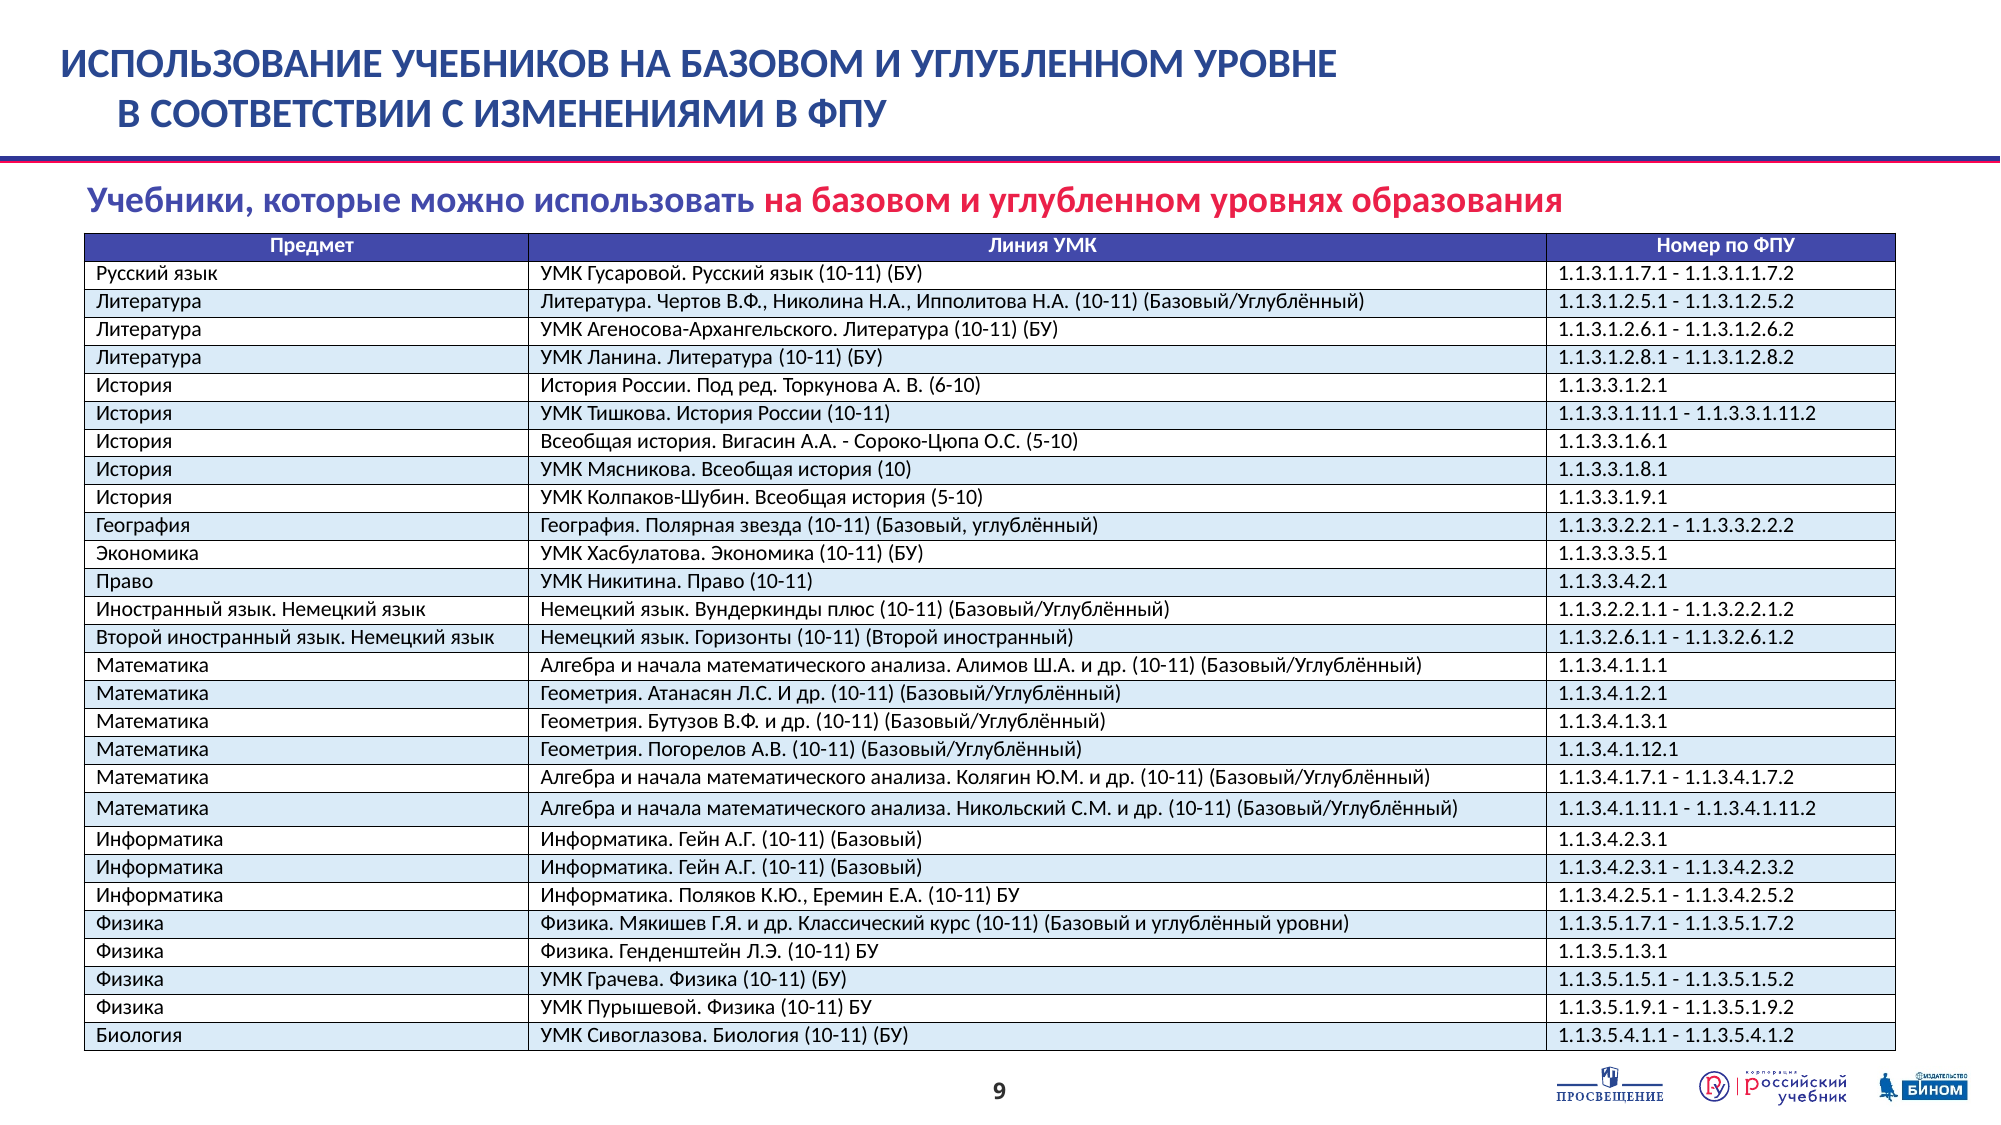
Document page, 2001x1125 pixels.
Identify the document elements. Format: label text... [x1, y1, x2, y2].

table_cell 1.1.3.5.1.5.1 - 1.1.3.5.1.5.2 [1547, 967, 1895, 994]
table_cell 1.1.3.5.4.1.1 - 1.1.3.5.4.1.2 [1547, 1023, 1895, 1050]
table_cell 1.1.3.5.1.3.1 [1547, 939, 1895, 966]
table_cell 1.1.3.2.6.1.1 - 1.1.3.2.6.1.2 [1547, 625, 1895, 652]
table_cell 1.1.3.4.1.2.1 [1547, 681, 1895, 708]
table_cell Геометрия. Атанасян Л.С. И др. (10-11) (Базовый/Углублённый) [529, 681, 1546, 708]
table_cell Литература [85, 290, 528, 317]
table_cell 1.1.3.3.1.11.1 - 1.1.3.3.1.11.2 [1547, 402, 1895, 429]
table_cell Алгебра и начала математического анализа. Никольский С.М. и др. (10-11) (Базовый/Углублённый) [529, 793, 1546, 826]
table_cell 1.1.3.3.1.9.1 [1547, 485, 1895, 512]
table_cell 1.1.3.4.2.3.1 [1547, 827, 1895, 854]
table_cell Литература [85, 318, 528, 345]
table_cell Математика [85, 765, 528, 792]
table_cell История [85, 374, 528, 401]
table_cell Физика [85, 939, 528, 966]
table_cell Геометрия. Погорелов А.В. (10-11) (Базовый/Углублённый) [529, 737, 1546, 764]
table_cell УМК Грачева. Физика (10-11) (БУ) [529, 967, 1546, 994]
table_header Номер по ФПУ [1547, 234, 1895, 261]
table_cell Информатика [85, 855, 528, 882]
table_cell Литература [85, 346, 528, 373]
table_cell География [85, 513, 528, 540]
table_cell Математика [85, 793, 528, 826]
table_cell 1.1.3.5.1.7.1 - 1.1.3.5.1.7.2 [1547, 911, 1895, 938]
table_cell 1.1.3.5.1.9.1 - 1.1.3.5.1.9.2 [1547, 995, 1895, 1022]
table_cell Физика. Генденштейн Л.Э. (10-11) БУ [529, 939, 1546, 966]
table_cell Алгебра и начала математического анализа. Колягин Ю.М. и др. (10-11) (Базовый/Углублённый) [529, 765, 1546, 792]
table_cell 1.1.3.4.1.12.1 [1547, 737, 1895, 764]
table_cell История [85, 457, 528, 484]
table_cell 1.1.3.4.2.3.1 - 1.1.3.4.2.3.2 [1547, 855, 1895, 882]
table_cell 1.1.3.4.1.7.1 - 1.1.3.4.1.7.2 [1547, 765, 1895, 792]
text_box [31, 7, 1970, 159]
table_cell Биология [85, 1023, 528, 1050]
table_cell Алгебра и начала математического анализа. Алимов Ш.А. и др. (10-11) (Базовый/Углублённый) [529, 653, 1546, 680]
table_cell УМК Агеносова-Архангельского. Литература (10-11) (БУ) [529, 318, 1546, 345]
table_cell Литература. Чертов В.Ф., Николина Н.А., Ипполитова Н.А. (10-11) (Базовый/Углублённый) [529, 290, 1546, 317]
table_cell УМК Гусаровой. Русский язык (10-11) (БУ) [529, 262, 1546, 289]
table_cell УМК Никитина. Право (10-11) [529, 569, 1546, 596]
table_cell Русский язык [85, 262, 528, 289]
table_cell Информатика [85, 883, 528, 910]
table_cell Физика [85, 995, 528, 1022]
table_cell УМК Мясникова. Всеобщая история (10) [529, 457, 1546, 484]
table_cell 1.1.3.3.1.2.1 [1547, 374, 1895, 401]
table_cell 1.1.3.3.1.8.1 [1547, 457, 1895, 484]
table_cell История [85, 402, 528, 429]
table_cell Математика [85, 653, 528, 680]
table_cell Информатика. Гейн А.Г. (10-11) (Базовый) [529, 827, 1546, 854]
table_cell Информатика [85, 827, 528, 854]
text_box Учебники, которые можно использовать на базовом и углубленном уровнях образования [72, 172, 1932, 229]
table_cell 1.1.3.3.1.6.1 [1547, 430, 1895, 456]
table_cell 1.1.3.2.2.1.1 - 1.1.3.2.2.1.2 [1547, 597, 1895, 624]
table_cell Право [85, 569, 528, 596]
table_cell Математика [85, 737, 528, 764]
table_cell 1.1.3.3.2.2.1 - 1.1.3.3.2.2.2 [1547, 513, 1895, 540]
table_cell Геометрия. Бутузов В.Ф. и др. (10-11) (Базовый/Углублённый) [529, 709, 1546, 736]
table_cell История России. Под ред. Торкунова А. В. (6-10) [529, 374, 1546, 401]
table_cell История [85, 485, 528, 512]
table_cell 1.1.3.1.1.7.1 - 1.1.3.1.1.7.2 [1547, 262, 1895, 289]
table_cell УМК Пурышевой. Физика (10-11) БУ [529, 995, 1546, 1022]
table_cell УМК Хасбулатова. Экономика (10-11) (БУ) [529, 541, 1546, 568]
table_cell 1.1.3.4.2.5.1 - 1.1.3.4.2.5.2 [1547, 883, 1895, 910]
table_cell Математика [85, 681, 528, 708]
table_cell Экономика [85, 541, 528, 568]
table_cell УМК Колпаков-Шубин. Всеобщая история (5-10) [529, 485, 1546, 512]
table_cell Физика. Мякишев Г.Я. и др. Классический курс (10-11) (Базовый и углублённый уровни) [529, 911, 1546, 938]
table_cell Информатика. Гейн А.Г. (10-11) (Базовый) [529, 855, 1546, 882]
text_box ИСПОЛЬЗОВАНИЕ УЧЕБНИКОВ НА БАЗОВОМ И УГЛУБЛЕННОМ УРОВНЕ В СООТВЕТСТВИИ С ИЗМЕНЕНИЯМИ В ФПУ [45, 28, 2000, 144]
table_cell 1.1.3.1.2.8.1 - 1.1.3.1.2.8.2 [1547, 346, 1895, 373]
table_cell Математика [85, 709, 528, 736]
table_header Линия УМК [529, 234, 1546, 261]
table_cell История [85, 430, 528, 456]
table_cell УМК Тишкова. История России (10-11) [529, 402, 1546, 429]
table_cell Физика [85, 911, 528, 938]
table_cell Иностранный язык. Немецкий язык [85, 597, 528, 624]
table_cell 1.1.3.4.1.3.1 [1547, 709, 1895, 736]
table_header Предмет [85, 234, 528, 261]
table_cell География. Полярная звезда (10-11) (Базовый, углублённый) [529, 513, 1546, 540]
table_cell 1.1.3.3.3.5.1 [1547, 541, 1895, 568]
table_cell 1.1.3.4.1.1.1 [1547, 653, 1895, 680]
table_cell 1.1.3.1.2.6.1 - 1.1.3.1.2.6.2 [1547, 318, 1895, 345]
table_cell 1.1.3.1.2.5.1 - 1.1.3.1.2.5.2 [1547, 290, 1895, 317]
table_cell Информатика. Поляков К.Ю., Еремин Е.А. (10-11) БУ [529, 883, 1546, 910]
table_cell 1.1.3.4.1.11.1 - 1.1.3.4.1.11.2 [1547, 793, 1895, 826]
table_cell УМК Ланина. Литература (10-11) (БУ) [529, 346, 1546, 373]
picture [1877, 1066, 1971, 1107]
table_cell Немецкий язык. Вундеркинды плюс (10-11) (Базовый/Углублённый) [529, 597, 1546, 624]
table_cell Всеобщая история. Вигасин А.А. - Сороко-Цюпа О.С. (5-10) [529, 430, 1546, 456]
table_cell 1.1.3.3.4.2.1 [1547, 569, 1895, 596]
table_cell Физика [85, 967, 528, 994]
table_cell Немецкий язык. Горизонты (10-11) (Второй иностранный) [529, 625, 1546, 652]
table_cell Второй иностранный язык. Немецкий язык [85, 625, 528, 652]
table_cell УМК Сивоглазова. Биология (10-11) (БУ) [529, 1023, 1546, 1050]
